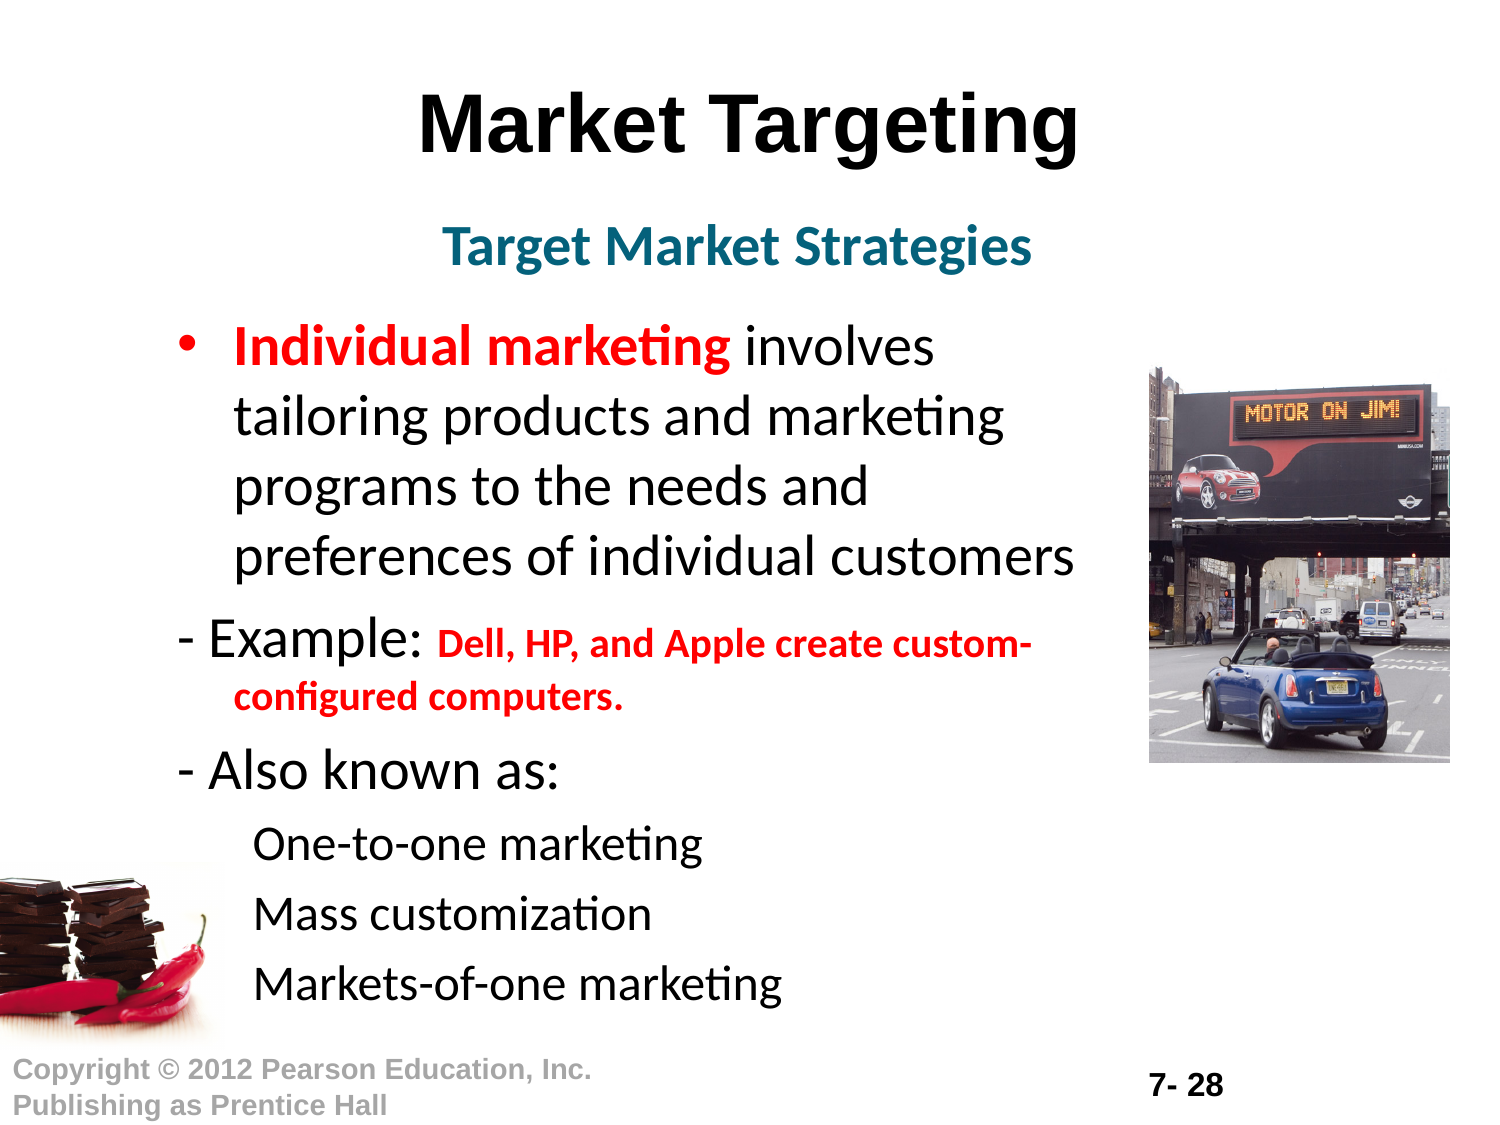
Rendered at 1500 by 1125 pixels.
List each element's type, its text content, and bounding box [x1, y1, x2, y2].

picture [0, 862, 225, 1050]
list Individual marketing involves tailoring products and marketing programs to the needs and preferences of individual customers - Example: Dell, HP, and Apple create custom-configured computers. - Also known as: One-to-one marketing Mass customization Markets-of-one marketing [162, 299, 1126, 988]
list Target Market Strategies [149, 199, 1326, 263]
picture [1149, 362, 1451, 763]
title Market Targeting [112, 37, 1388, 226]
